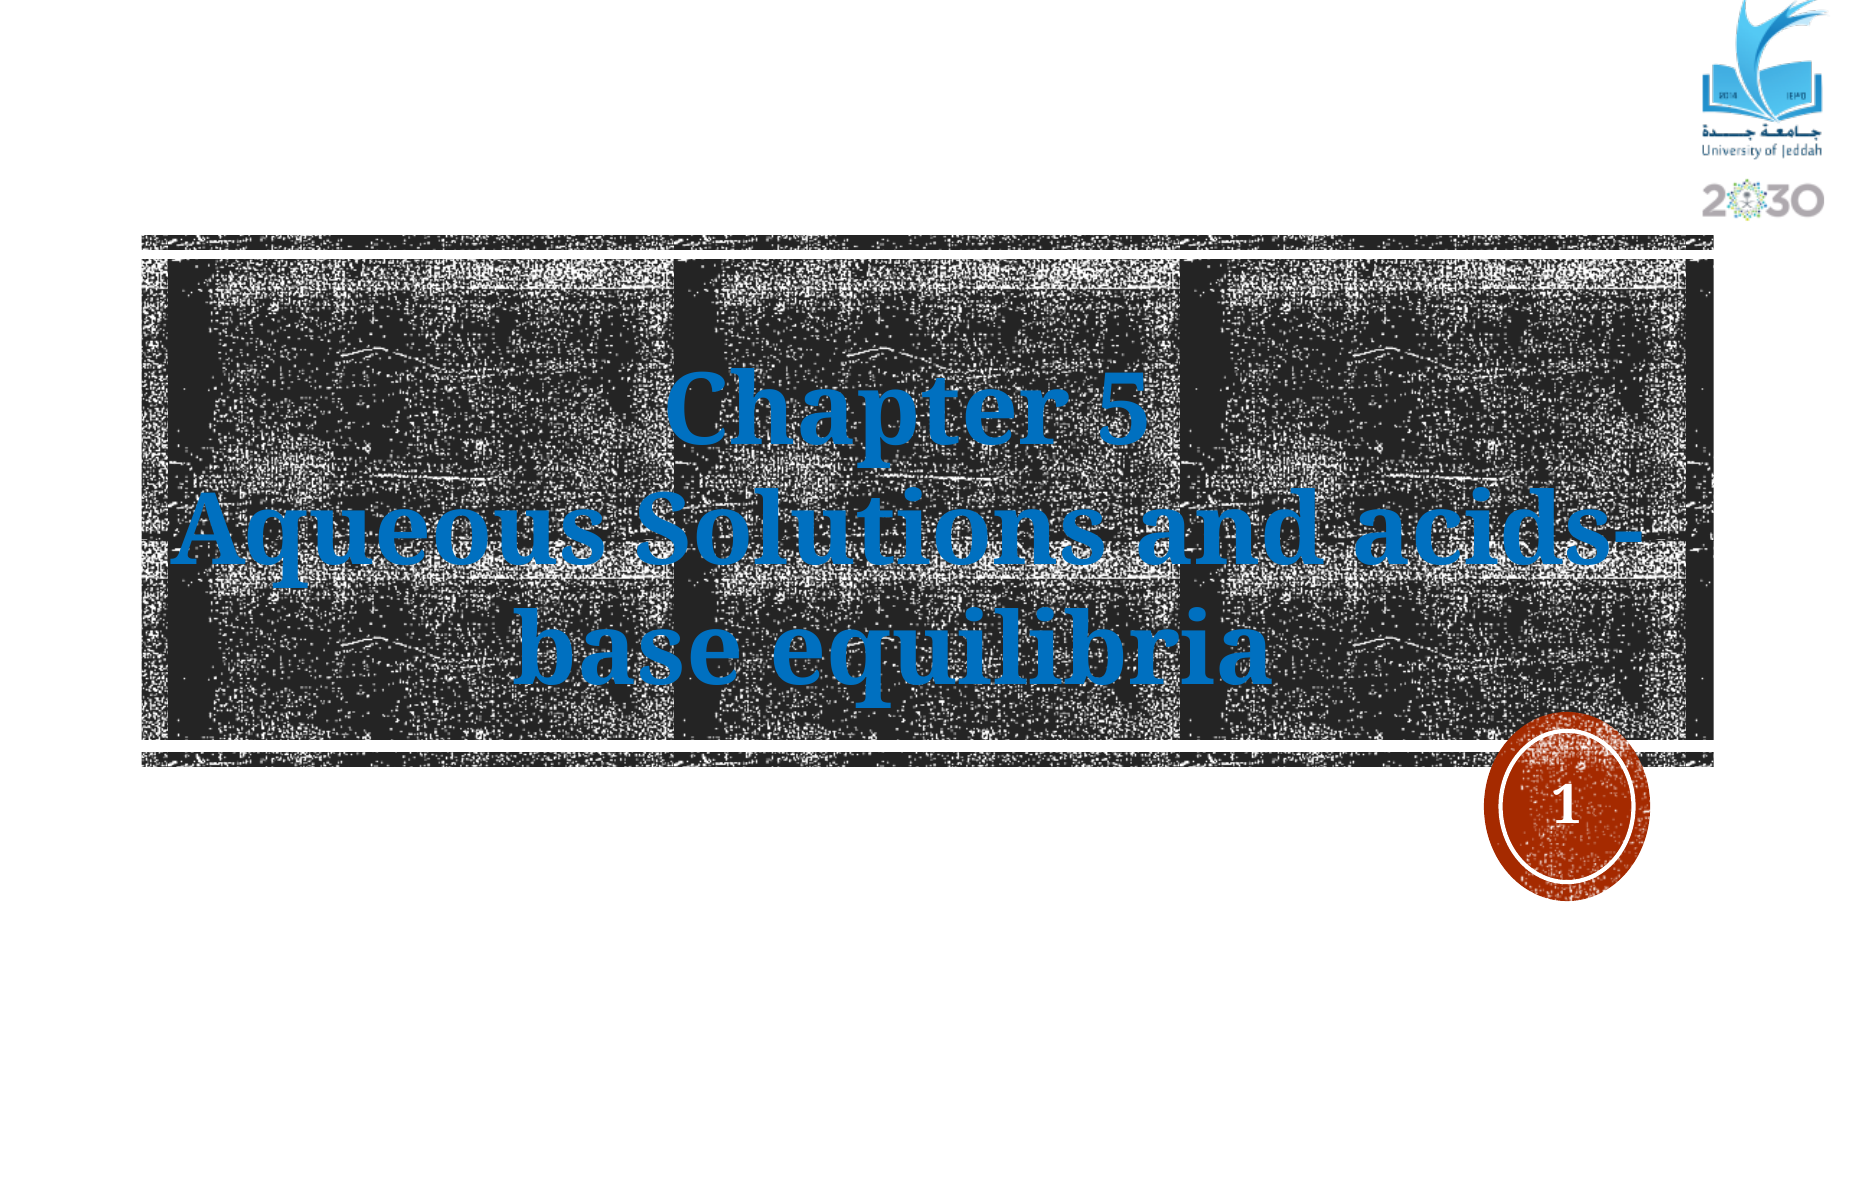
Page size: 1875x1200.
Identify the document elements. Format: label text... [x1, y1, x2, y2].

text_box Chapter 5 Aqueous Solutions and acids-base equilibria [134, 337, 1681, 712]
slide_number 1 [1475, 750, 1659, 863]
picture [1681, 0, 1846, 227]
